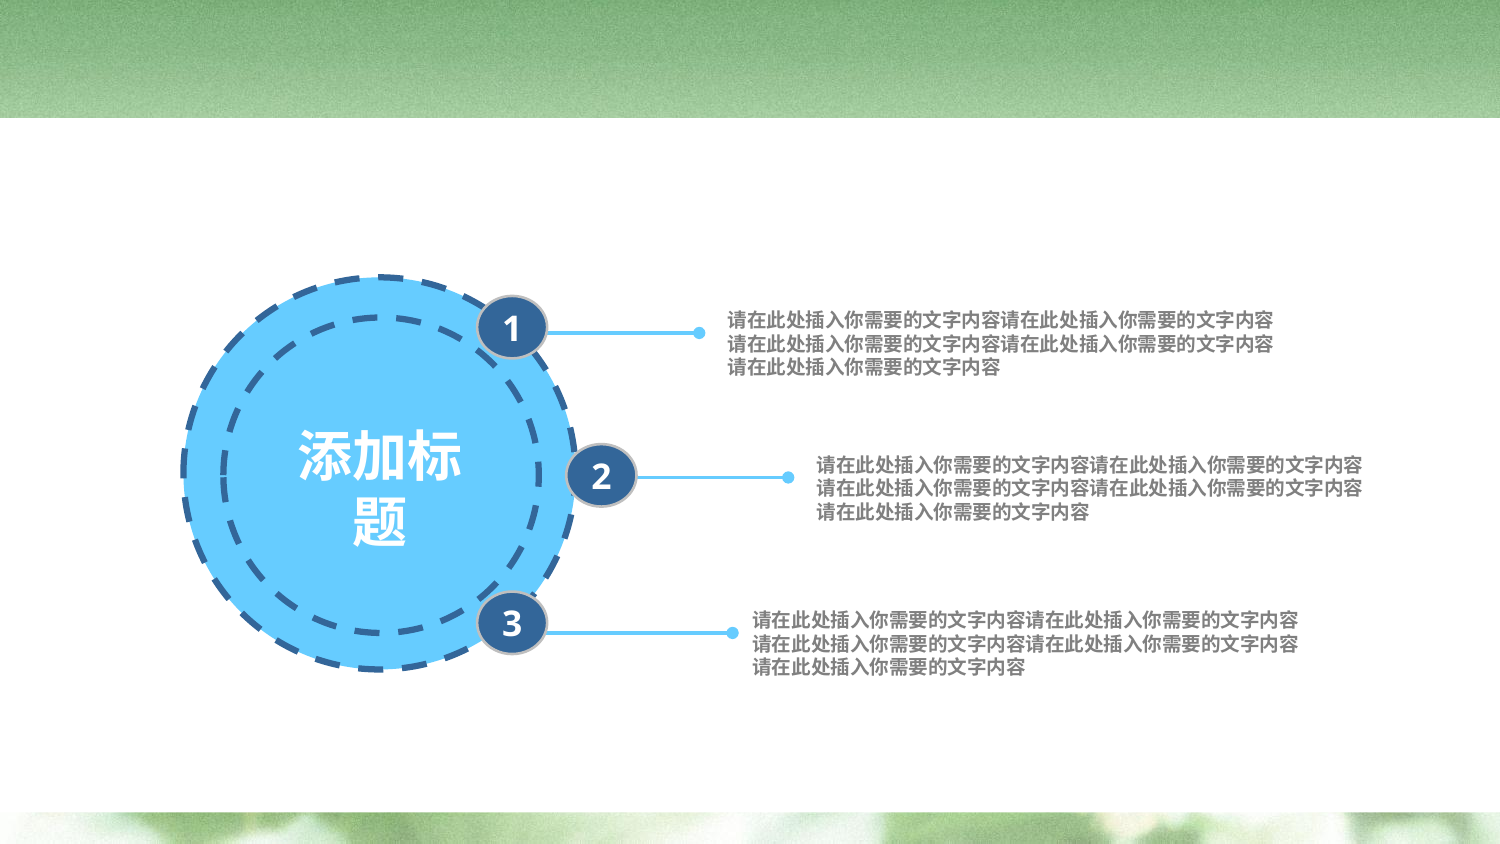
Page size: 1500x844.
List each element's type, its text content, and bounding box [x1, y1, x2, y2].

picture [0, 813, 1500, 844]
text_box [183, 277, 575, 670]
text_box 3 [475, 590, 549, 656]
text_box 请在此处插入你需要的文字内容请在此处插入你需要的文字内容请在此处插入你需要的文字内容请在此处插入你需要的文字内容请在此处插入你需要的文字内容 [816, 452, 1372, 524]
text_box 1 [475, 294, 549, 360]
picture [0, 0, 1500, 118]
text_box 请在此处插入你需要的文字内容请在此处插入你需要的文字内容请在此处插入你需要的文字内容请在此处插入你需要的文字内容请在此处插入你需要的文字内容 [727, 308, 1283, 379]
text_box 请在此处插入你需要的文字内容请在此处插入你需要的文字内容请在此处插入你需要的文字内容请在此处插入你需要的文字内容请在此处插入你需要的文字内容 [752, 608, 1308, 679]
text_box 2 [564, 442, 638, 508]
text_box [223, 317, 539, 633]
